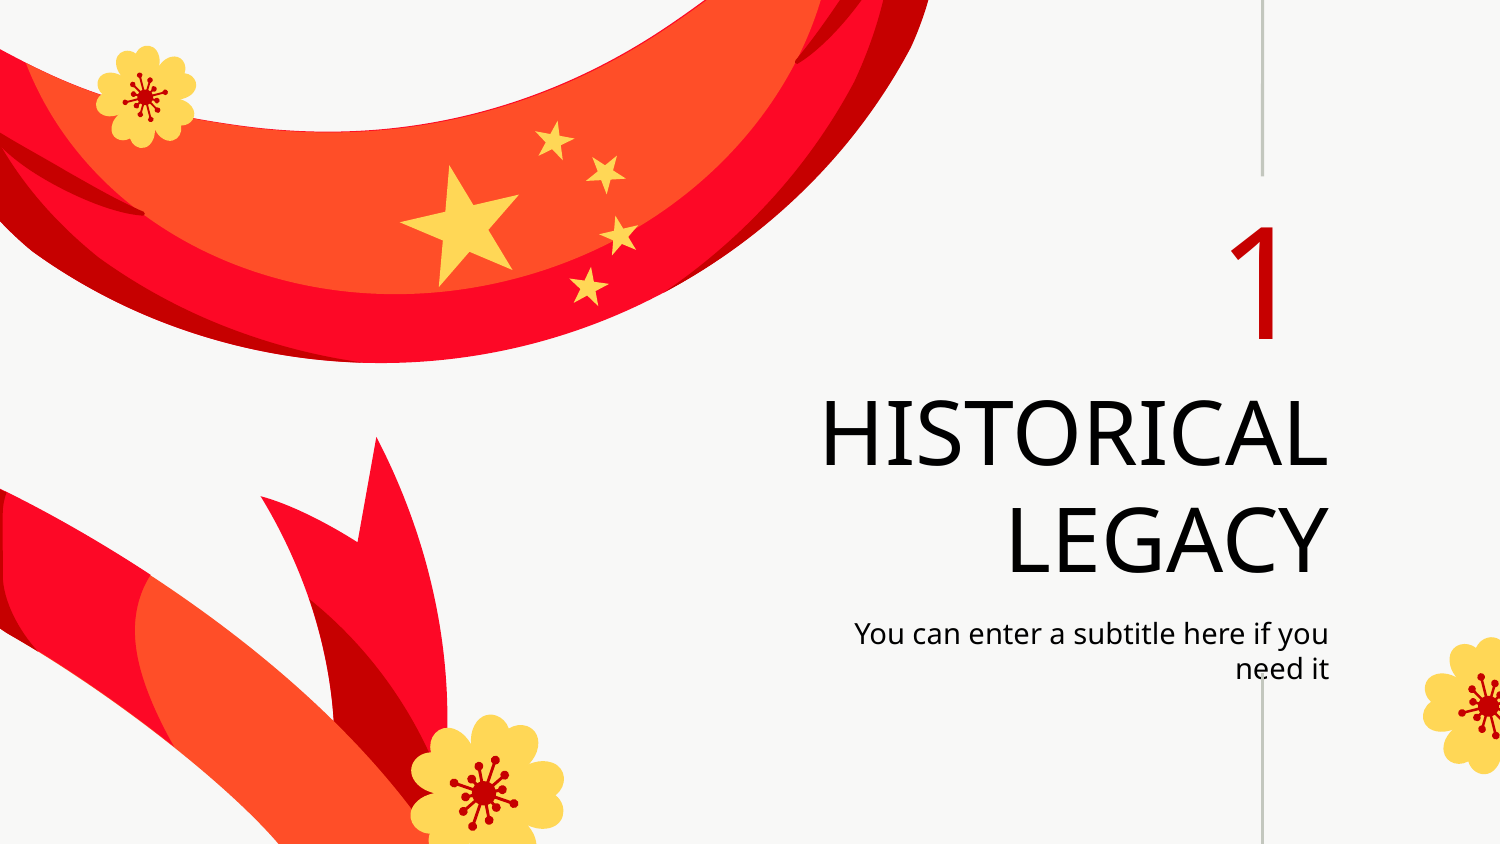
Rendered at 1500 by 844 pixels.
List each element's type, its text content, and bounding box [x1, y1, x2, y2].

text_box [0, 0, 985, 457]
subtitle You can enter a subtitle here if you need it [789, 600, 1345, 668]
title 1 [1180, 176, 1345, 378]
title HISTORICAL LEGACY [737, 377, 1345, 590]
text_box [90, 46, 203, 146]
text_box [400, 716, 573, 844]
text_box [0, 436, 450, 844]
